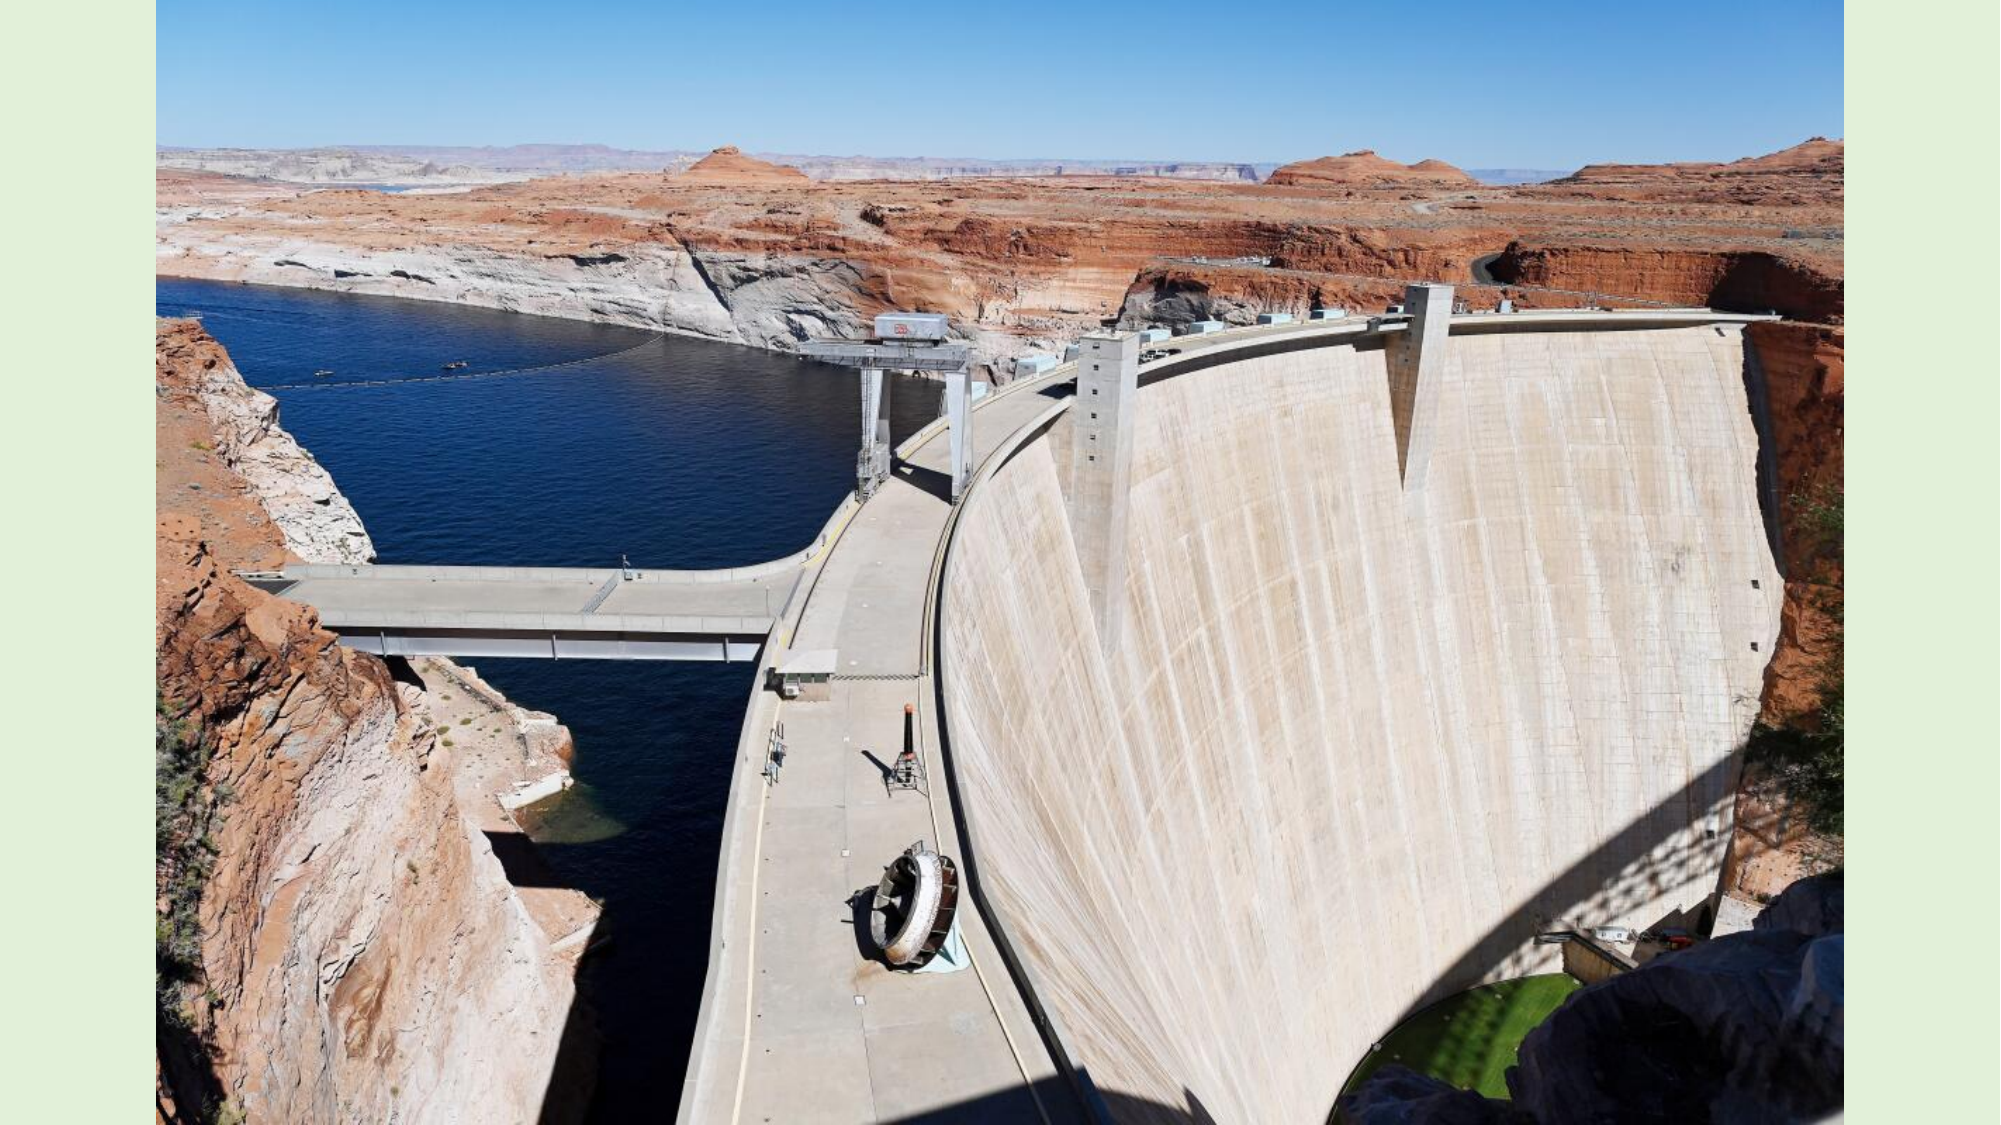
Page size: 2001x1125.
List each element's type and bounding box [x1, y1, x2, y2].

picture [156, 0, 1844, 1125]
